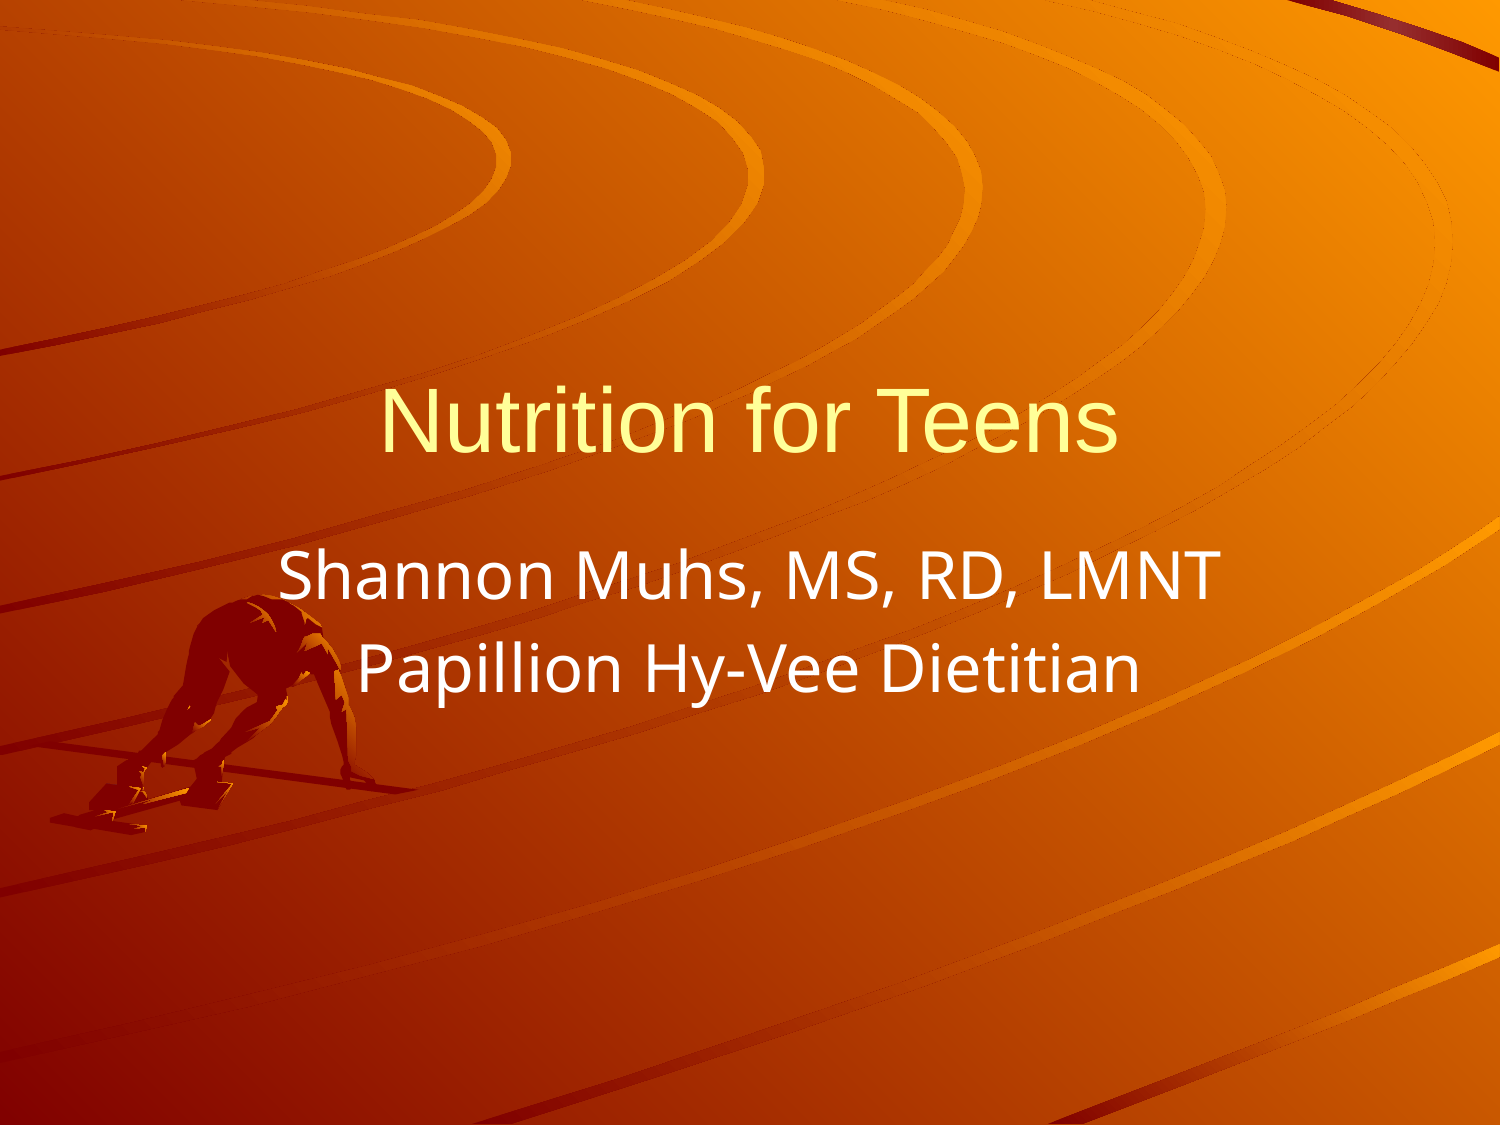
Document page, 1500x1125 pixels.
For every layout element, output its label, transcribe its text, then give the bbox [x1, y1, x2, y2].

title Nutrition for Teens [112, 237, 1388, 479]
subtitle Shannon Muhs, MS, RD, LMNT Papillion Hy-Vee Dietitian [224, 525, 1276, 814]
